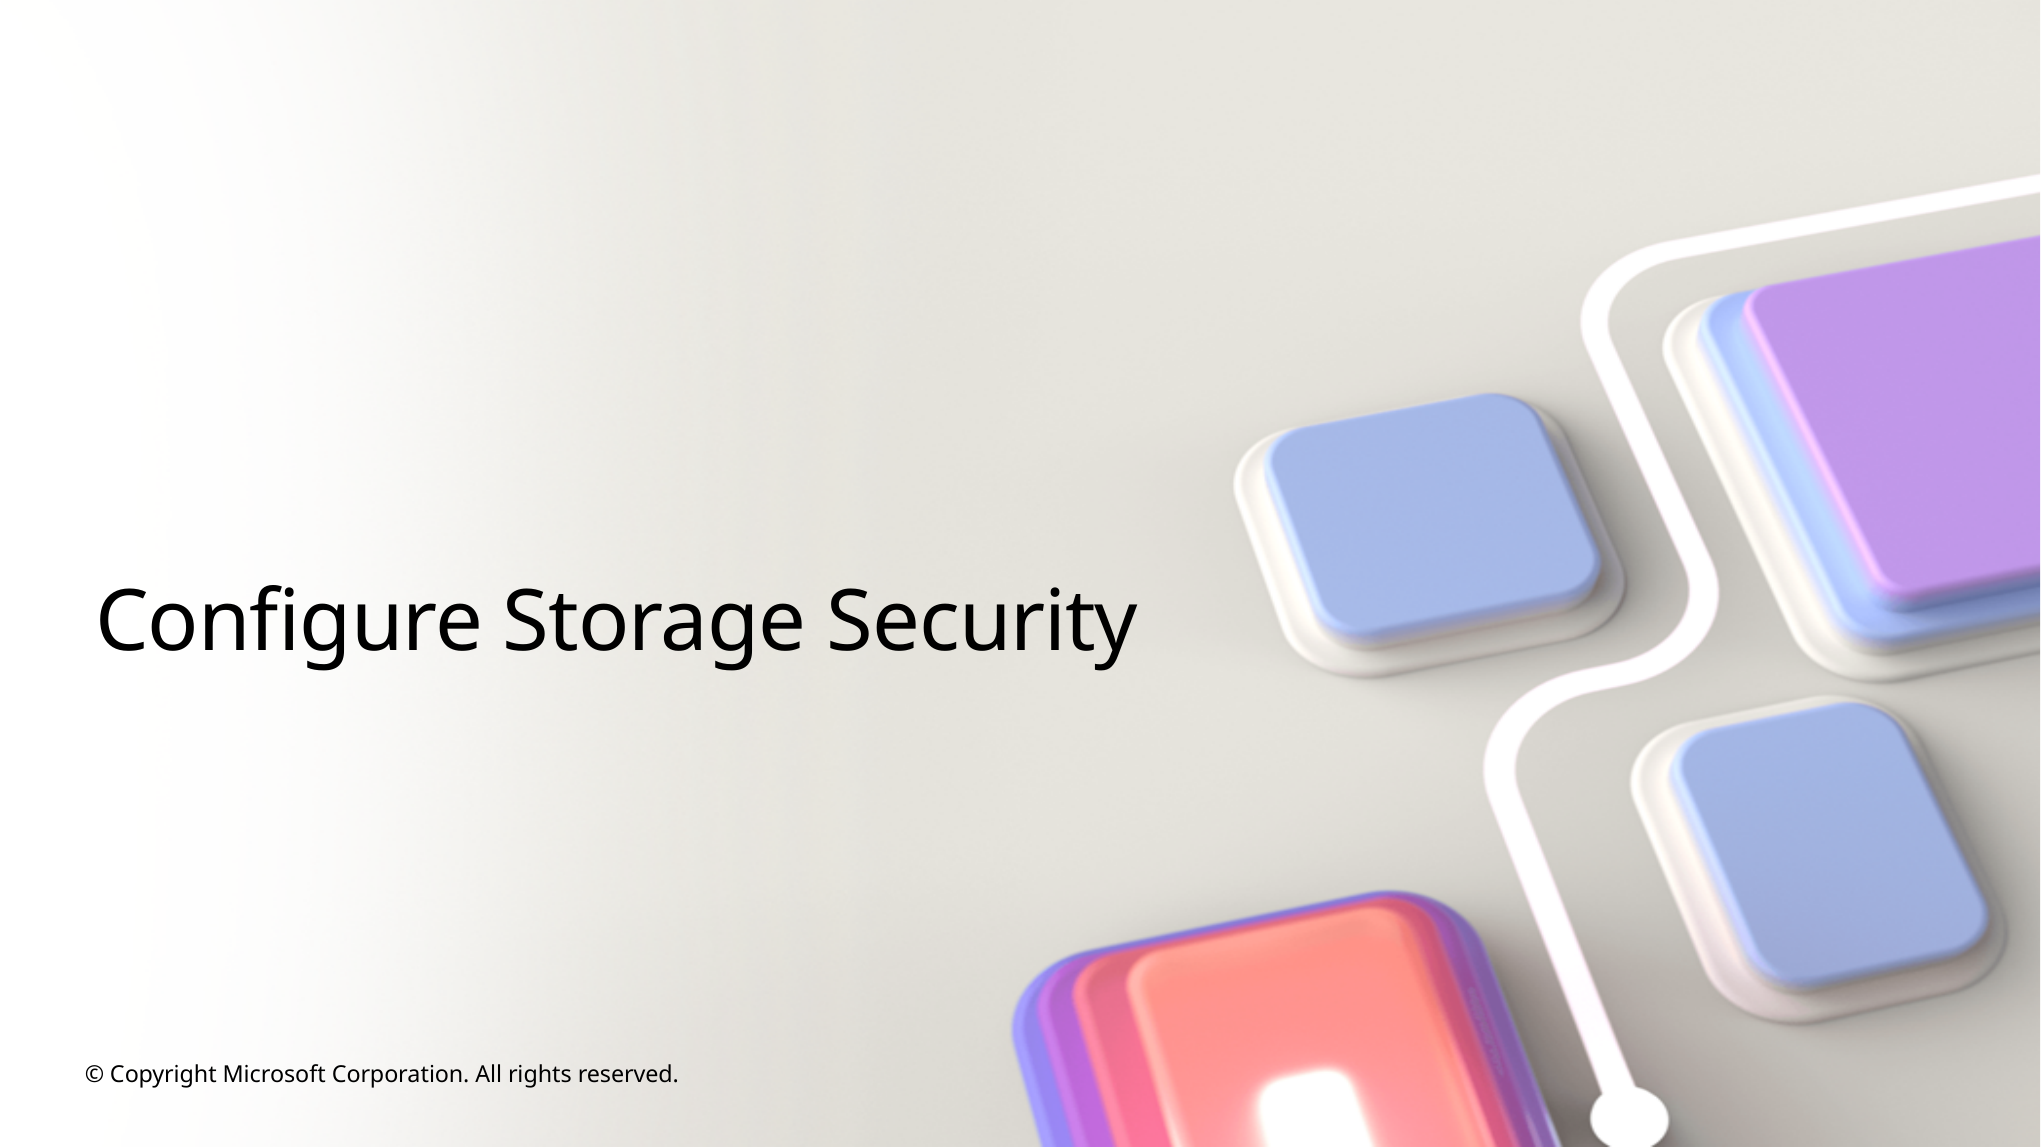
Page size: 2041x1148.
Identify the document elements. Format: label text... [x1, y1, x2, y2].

picture [0, 0, 2041, 1147]
title Configure Storage Security [95, 576, 1158, 670]
